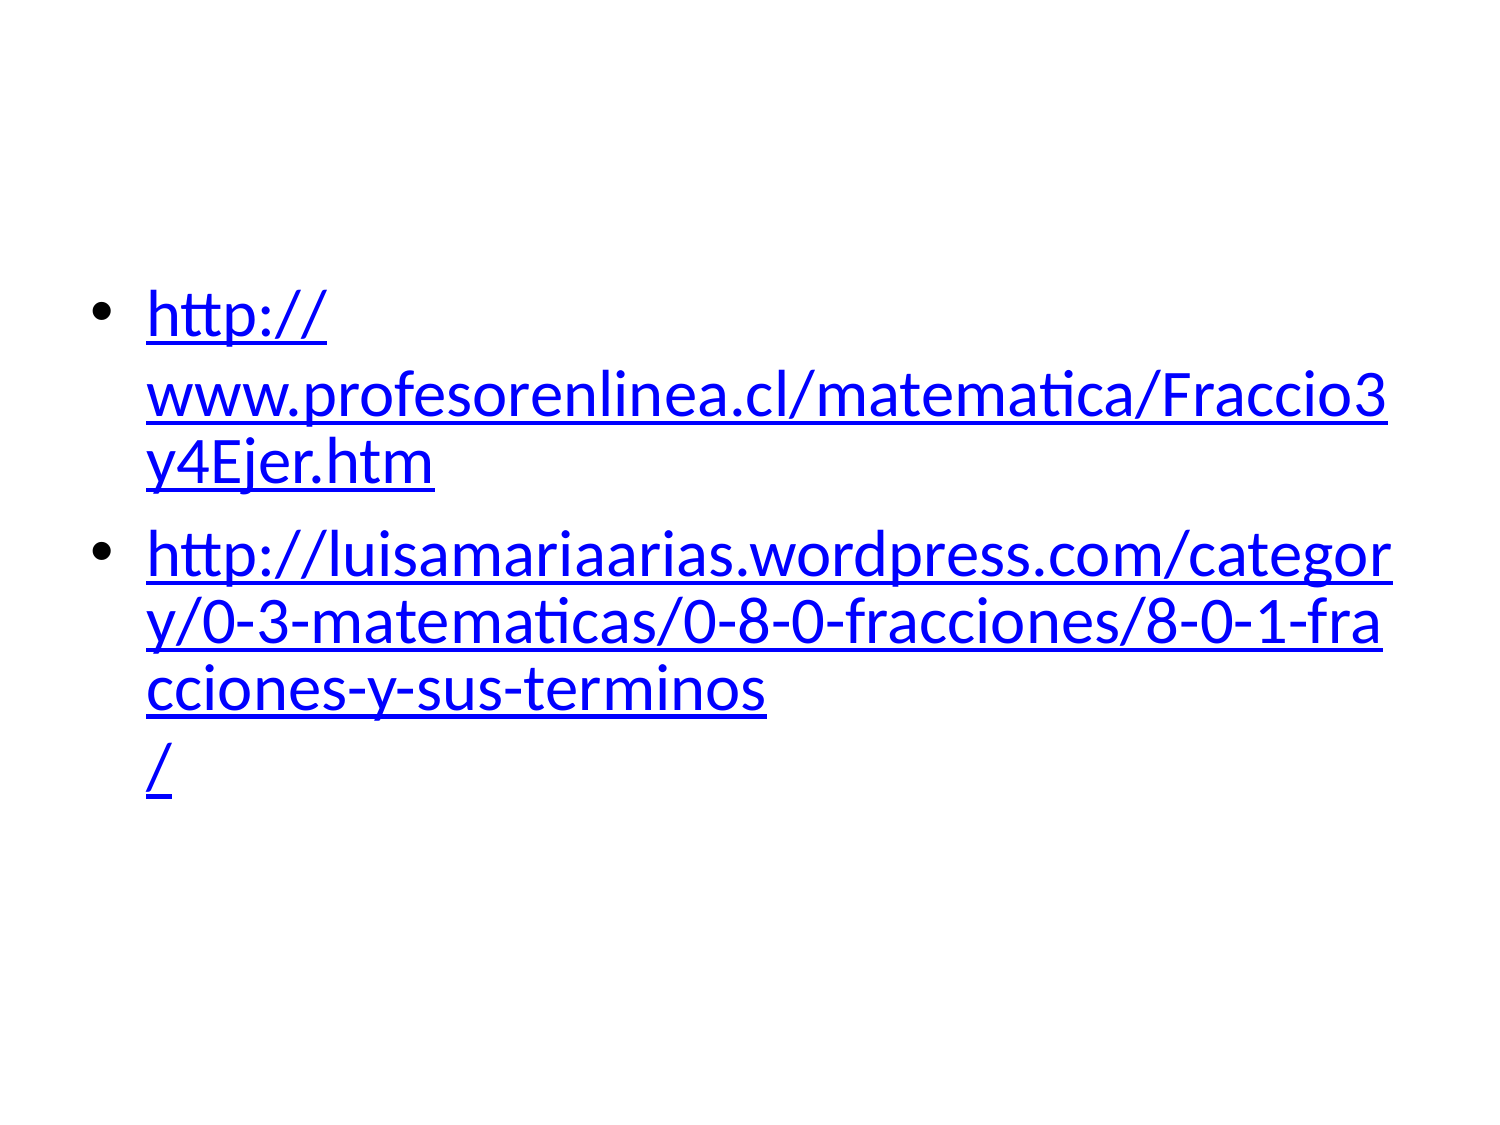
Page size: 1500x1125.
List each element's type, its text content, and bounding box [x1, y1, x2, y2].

list http://www.profesorenlinea.cl/matematica/Fraccio3y4Ejer.htm http://luisamariaarias.wordpress.com/category/0-3-matematicas/0-8-0-fracciones/8-0-1-fracciones-y-sus-terminos/ [75, 262, 1425, 1005]
